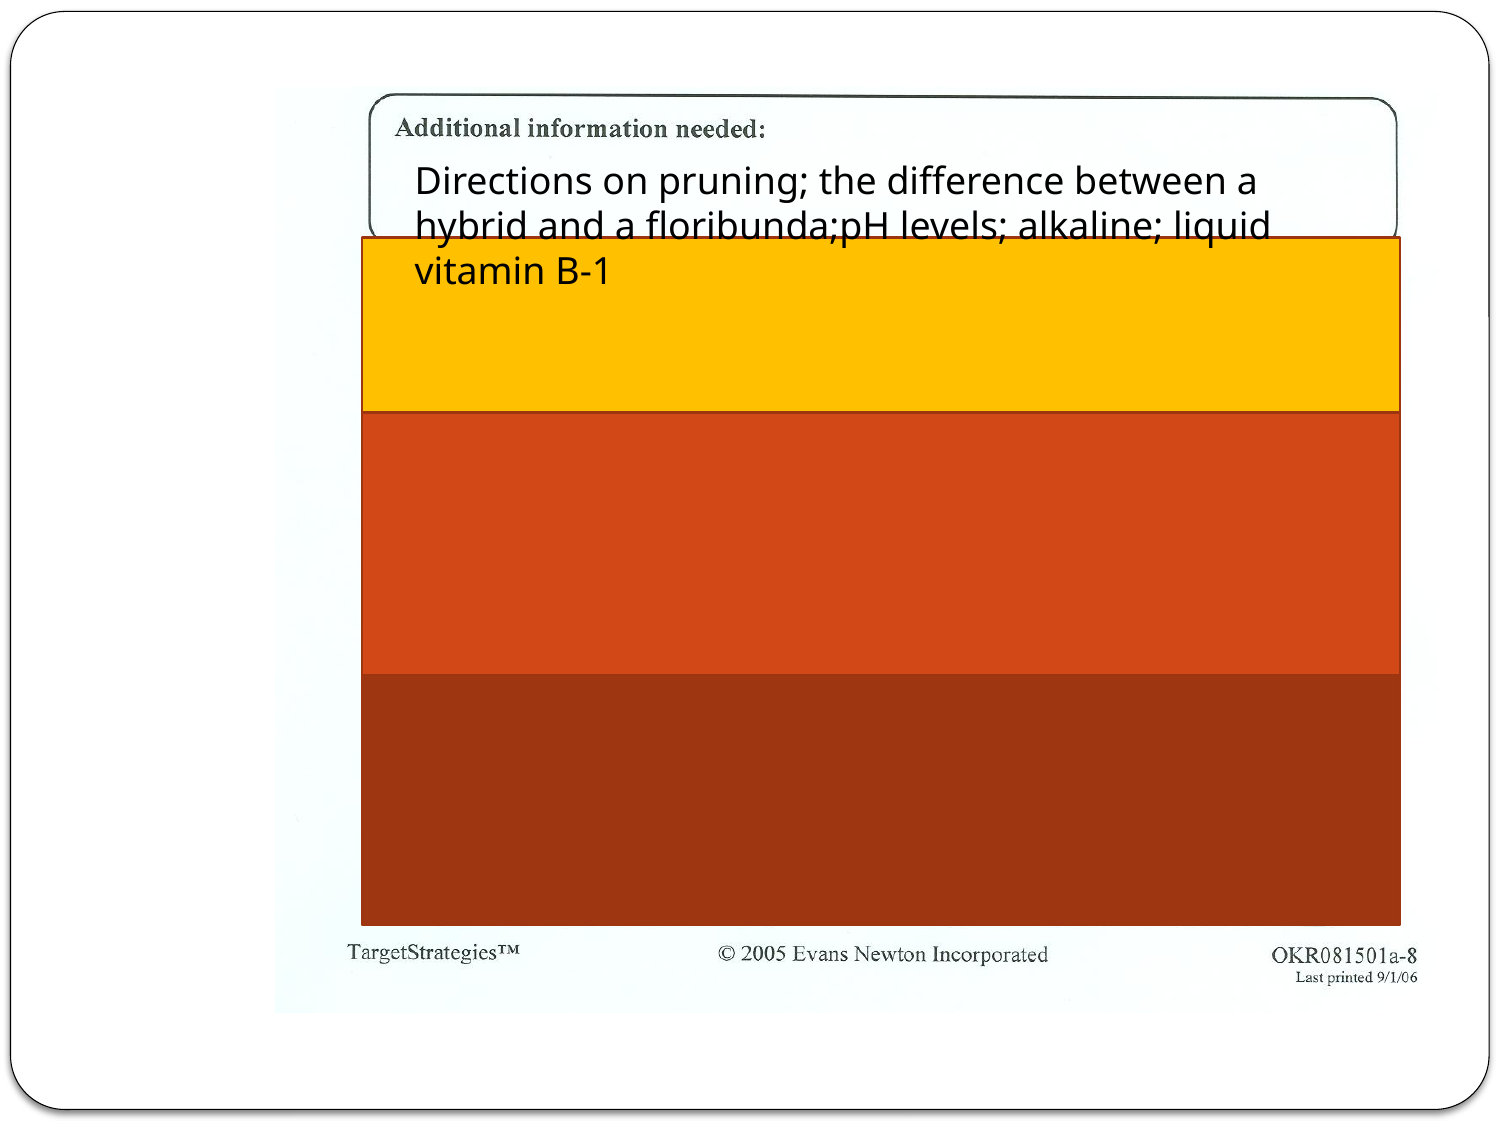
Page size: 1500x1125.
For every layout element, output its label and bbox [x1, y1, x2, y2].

picture [274, 87, 1438, 1013]
